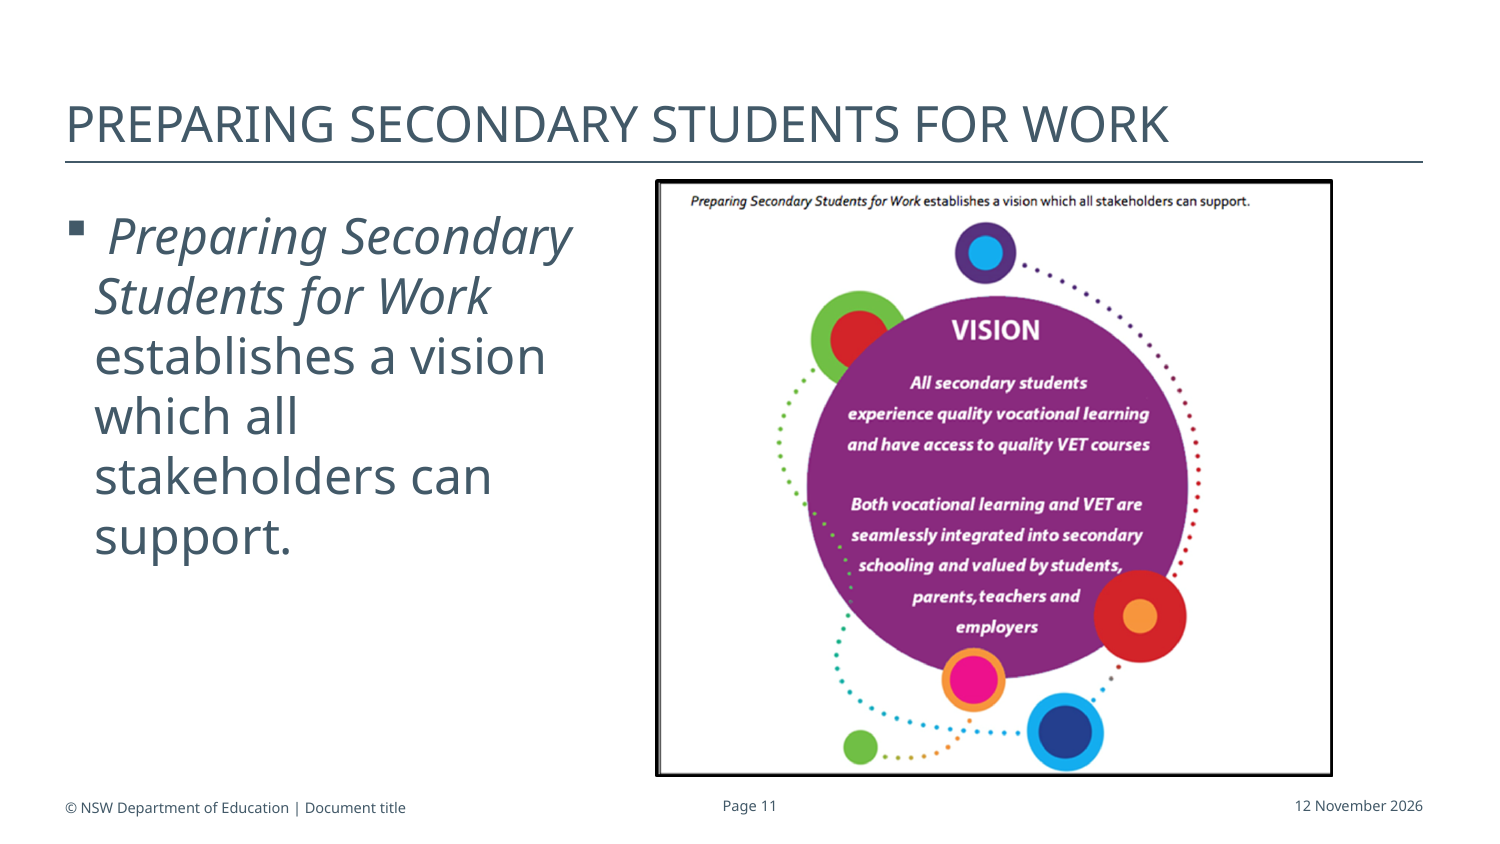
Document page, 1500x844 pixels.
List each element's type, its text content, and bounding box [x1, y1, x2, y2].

slide_number Page 11 [575, 779, 925, 824]
title Preparing secondary students for work [64, 43, 1424, 161]
list Preparing Secondary Students for Work establishes a vision which all stakeholders can support. [64, 196, 621, 777]
picture [655, 179, 1333, 777]
footer © NSW Department of Education | Document title [64, 779, 514, 824]
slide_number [1151, 779, 1424, 824]
